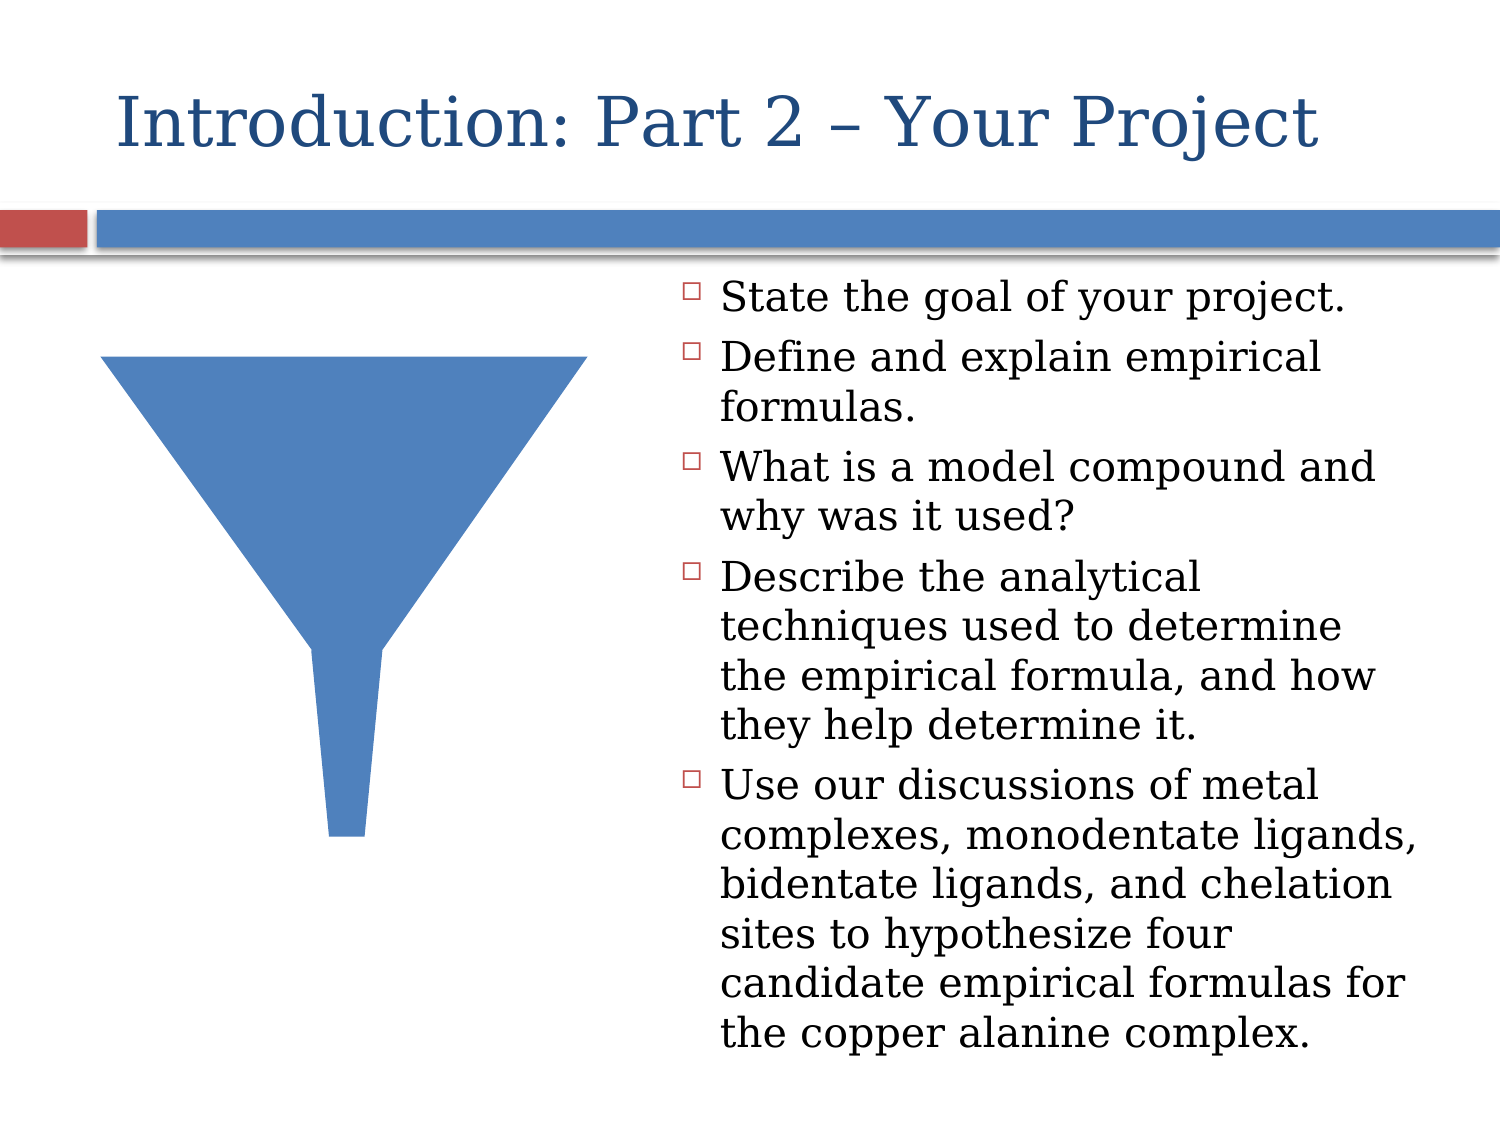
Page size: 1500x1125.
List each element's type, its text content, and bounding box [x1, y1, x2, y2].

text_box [100, 356, 588, 837]
title Introduction: Part 2 – Your Project [100, 37, 1438, 200]
text_box [1183, 372, 1345, 592]
list State the goal of your project. Define and explain empirical formulas. What is a model compound and why was it used? Describe the analytical techniques used to determine the empirical formula, and how they help determine it. Use our discussions of metal complexes, monodentate ligands, bidentate ligands, and chelation sites to hypothesize four candidate empirical formulas for the copper alanine complex. [666, 262, 1438, 1111]
